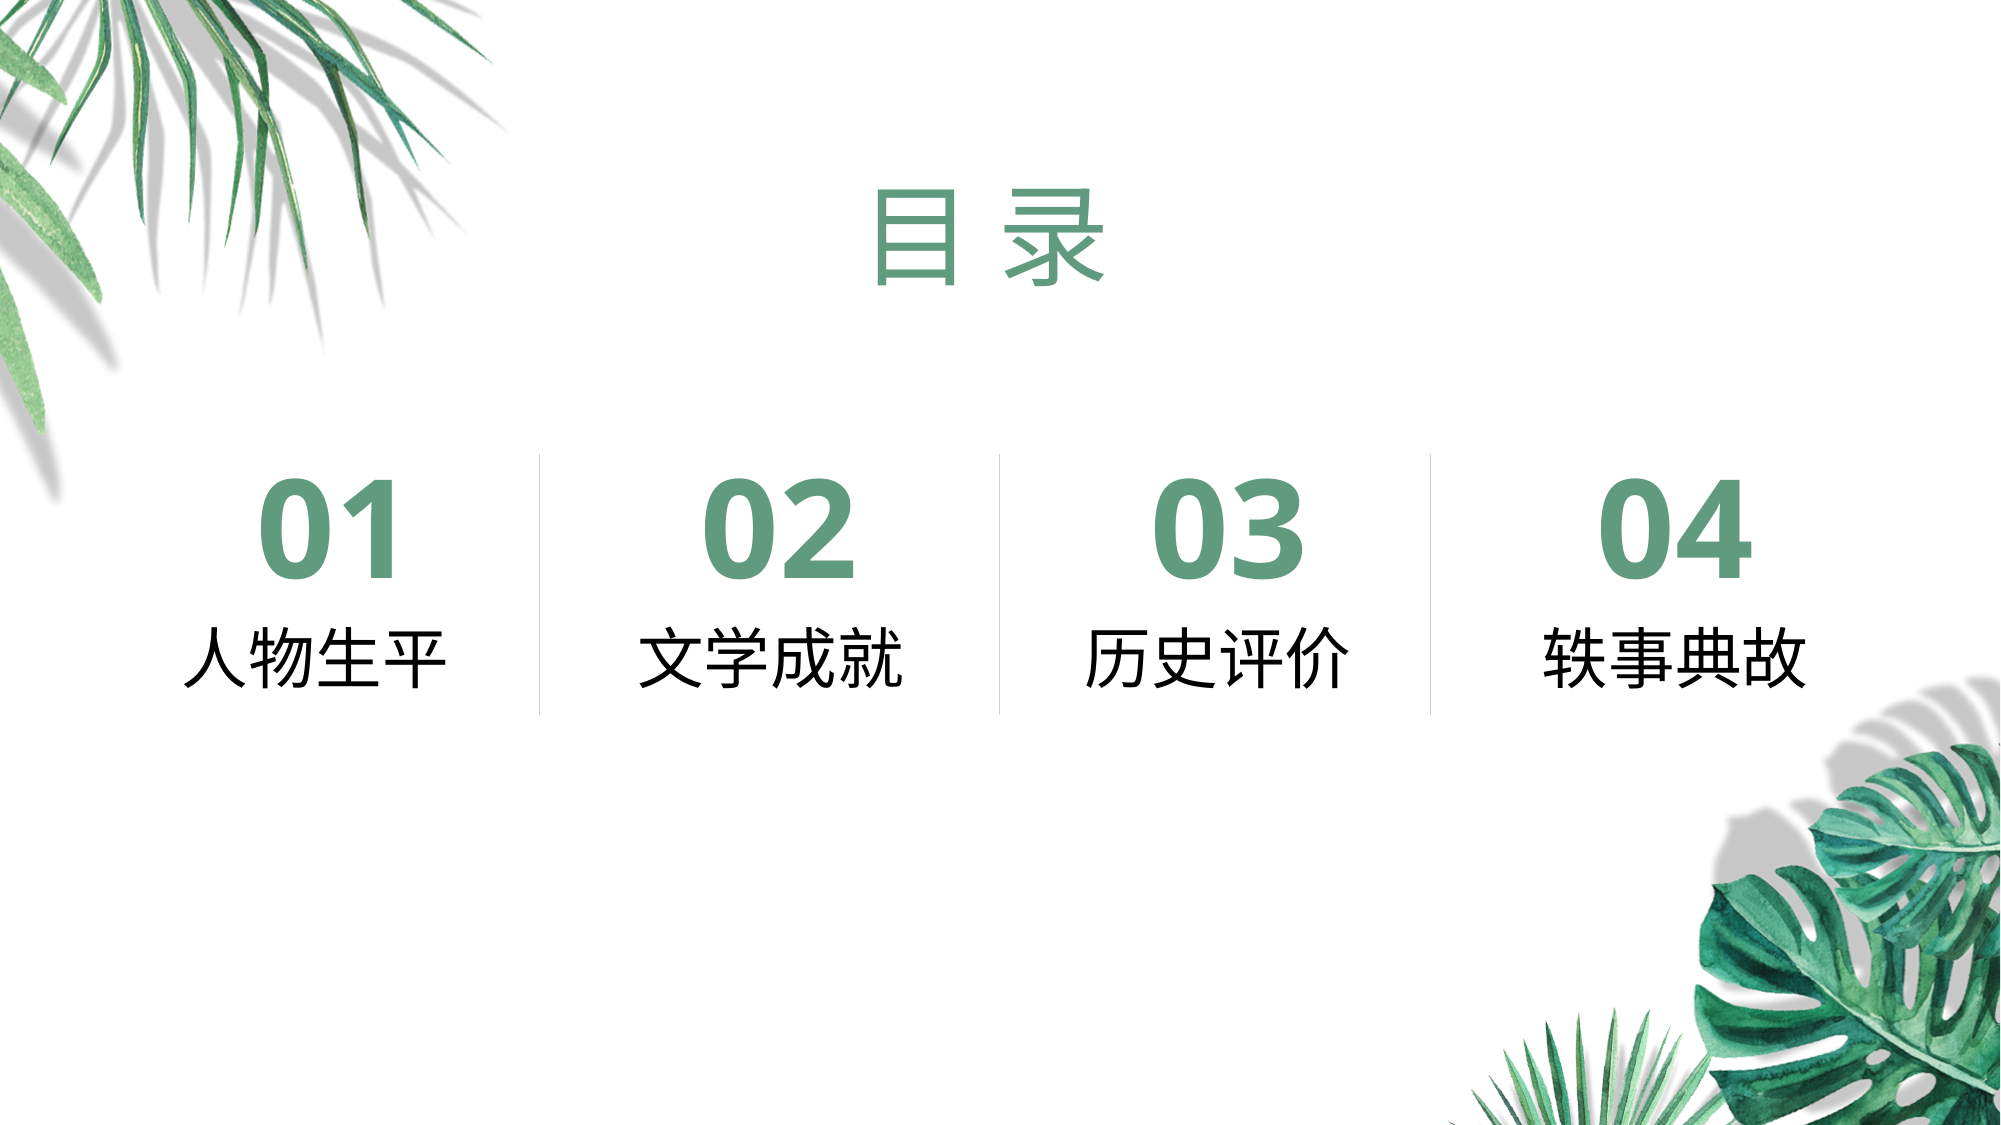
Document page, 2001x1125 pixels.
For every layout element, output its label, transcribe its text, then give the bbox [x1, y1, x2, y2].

text_box 04 [1538, 433, 1812, 609]
text_box 人物生平 [127, 609, 503, 705]
text_box 02 [638, 433, 921, 609]
picture [0, 0, 558, 519]
text_box 01 [195, 519, 476, 609]
picture [1408, 615, 2001, 1125]
text_box 目 录 [845, 158, 1155, 308]
text_box 03 [1097, 433, 1361, 609]
text_box 轶事典故 [1487, 609, 1863, 705]
text_box 文学成就 [583, 609, 959, 705]
text_box 历史评价 [1030, 609, 1406, 705]
